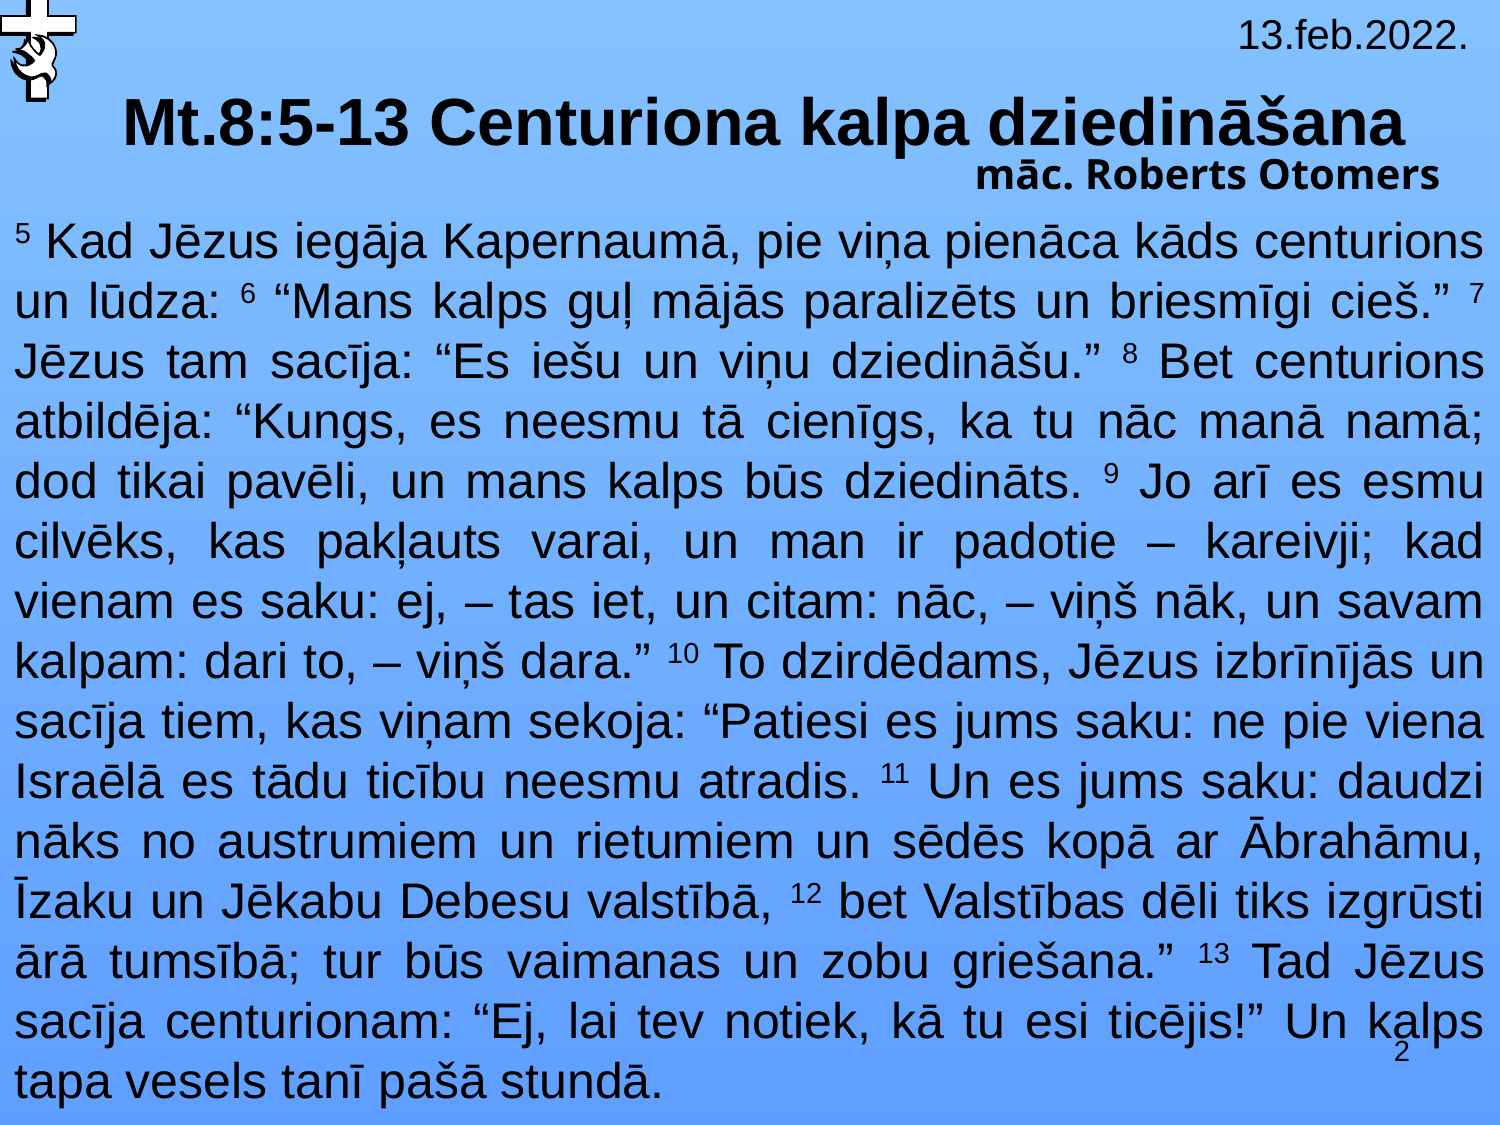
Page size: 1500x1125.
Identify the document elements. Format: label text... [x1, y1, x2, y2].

text_box 5 Kad Jēzus iegāja Kapernaumā, pie viņa pienāca kāds centurions un lūdza: 6 “Mans kalps guļ mājās paralizēts un briesmīgi cieš.” 7 Jēzus tam sacīja: “Es iešu un viņu dziedināšu.” 8 Bet centurions atbildēja: “Kungs, es neesmu tā cienīgs, ka tu nāc manā namā; dod tikai pavēli, un mans kalps būs dziedināts. 9 Jo arī es esmu cilvēks, kas pakļauts varai, un man ir padotie – kareivji; kad vienam es saku: ej, – tas iet, un citam: nāc, – viņš nāk, un savam kalpam: dari to, – viņš dara.” 10 To dzirdēdams, Jēzus izbrīnījās un sacīja tiem, kas viņam sekoja: “Patiesi es jums saku: ne pie viena Israēlā es tādu ticību neesmu atradis. 11 Un es jums saku: daudzi nāks no austrumiem un rietumiem un sēdēs kopā ar Ābrahāmu, Īzaku un Jēkabu Debesu valstībā, 12 bet Valstības dēli tiks izgrūsti ārā tumsībā; tur būs vaimanas un zobu griešana.” 13 Tad Jēzus sacīja centurionam: “Ej, lai tev notiek, kā tu esi ticējis!” Un kalps tapa vesels tanī pašā stundā. [0, 201, 1500, 1116]
title Mt.8:5-13 Centuriona kalpa dziedināšana [29, 30, 1500, 201]
picture [0, 0, 77, 103]
text_box 13.feb.2022. [1222, 0, 1500, 65]
text_box māc. Roberts Otomers [915, 140, 1500, 206]
